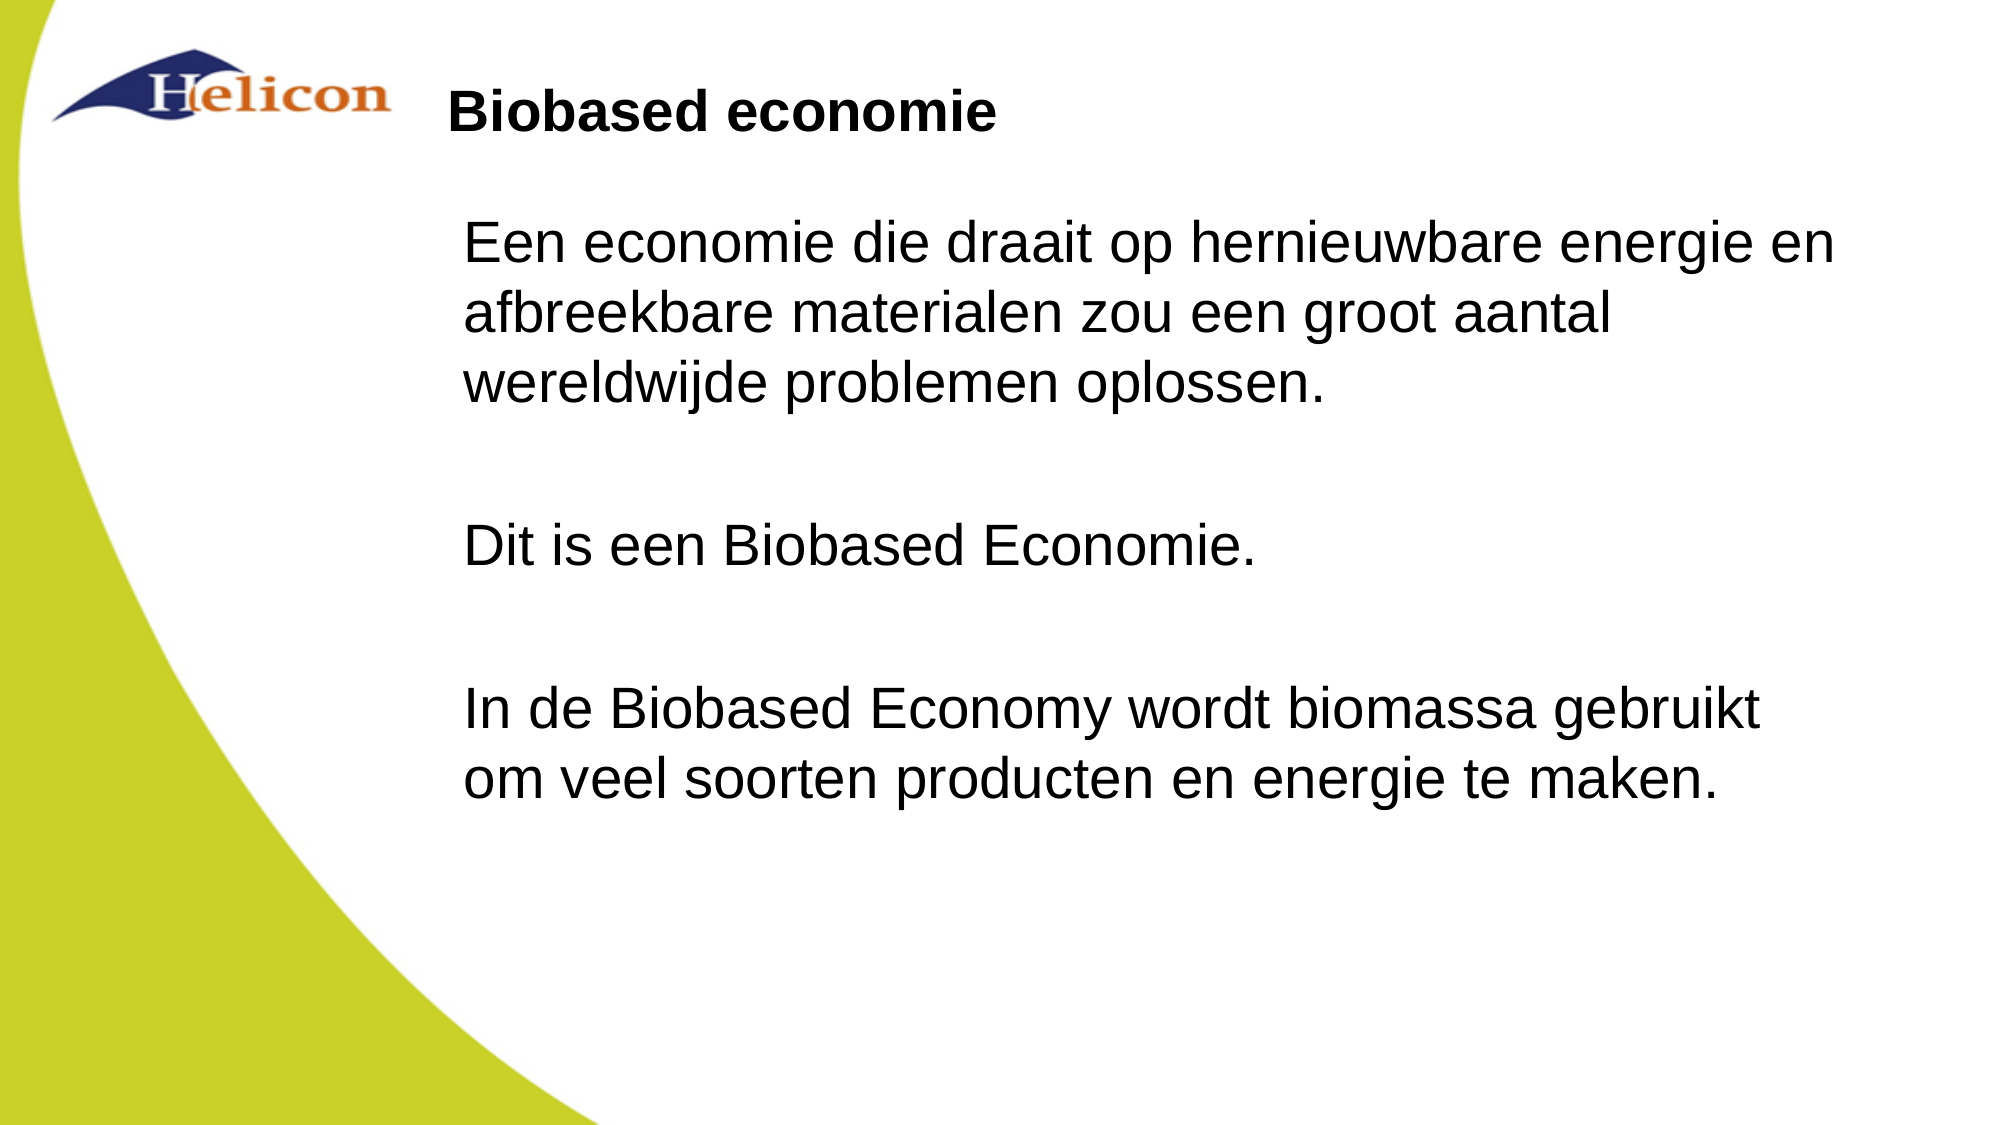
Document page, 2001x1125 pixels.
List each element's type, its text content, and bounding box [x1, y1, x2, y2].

title Biobased economie [432, 54, 1887, 161]
picture [0, 0, 2000, 1125]
list Een economie die draait op hernieuwbare energie en afbreekbare materialen zou een groot aantal wereldwijde problemen oplossen. Dit is een Biobased Economie. In de Biobased Economy wordt biomassa gebruikt om veel soorten producten en energie te maken. [448, 196, 1900, 1005]
